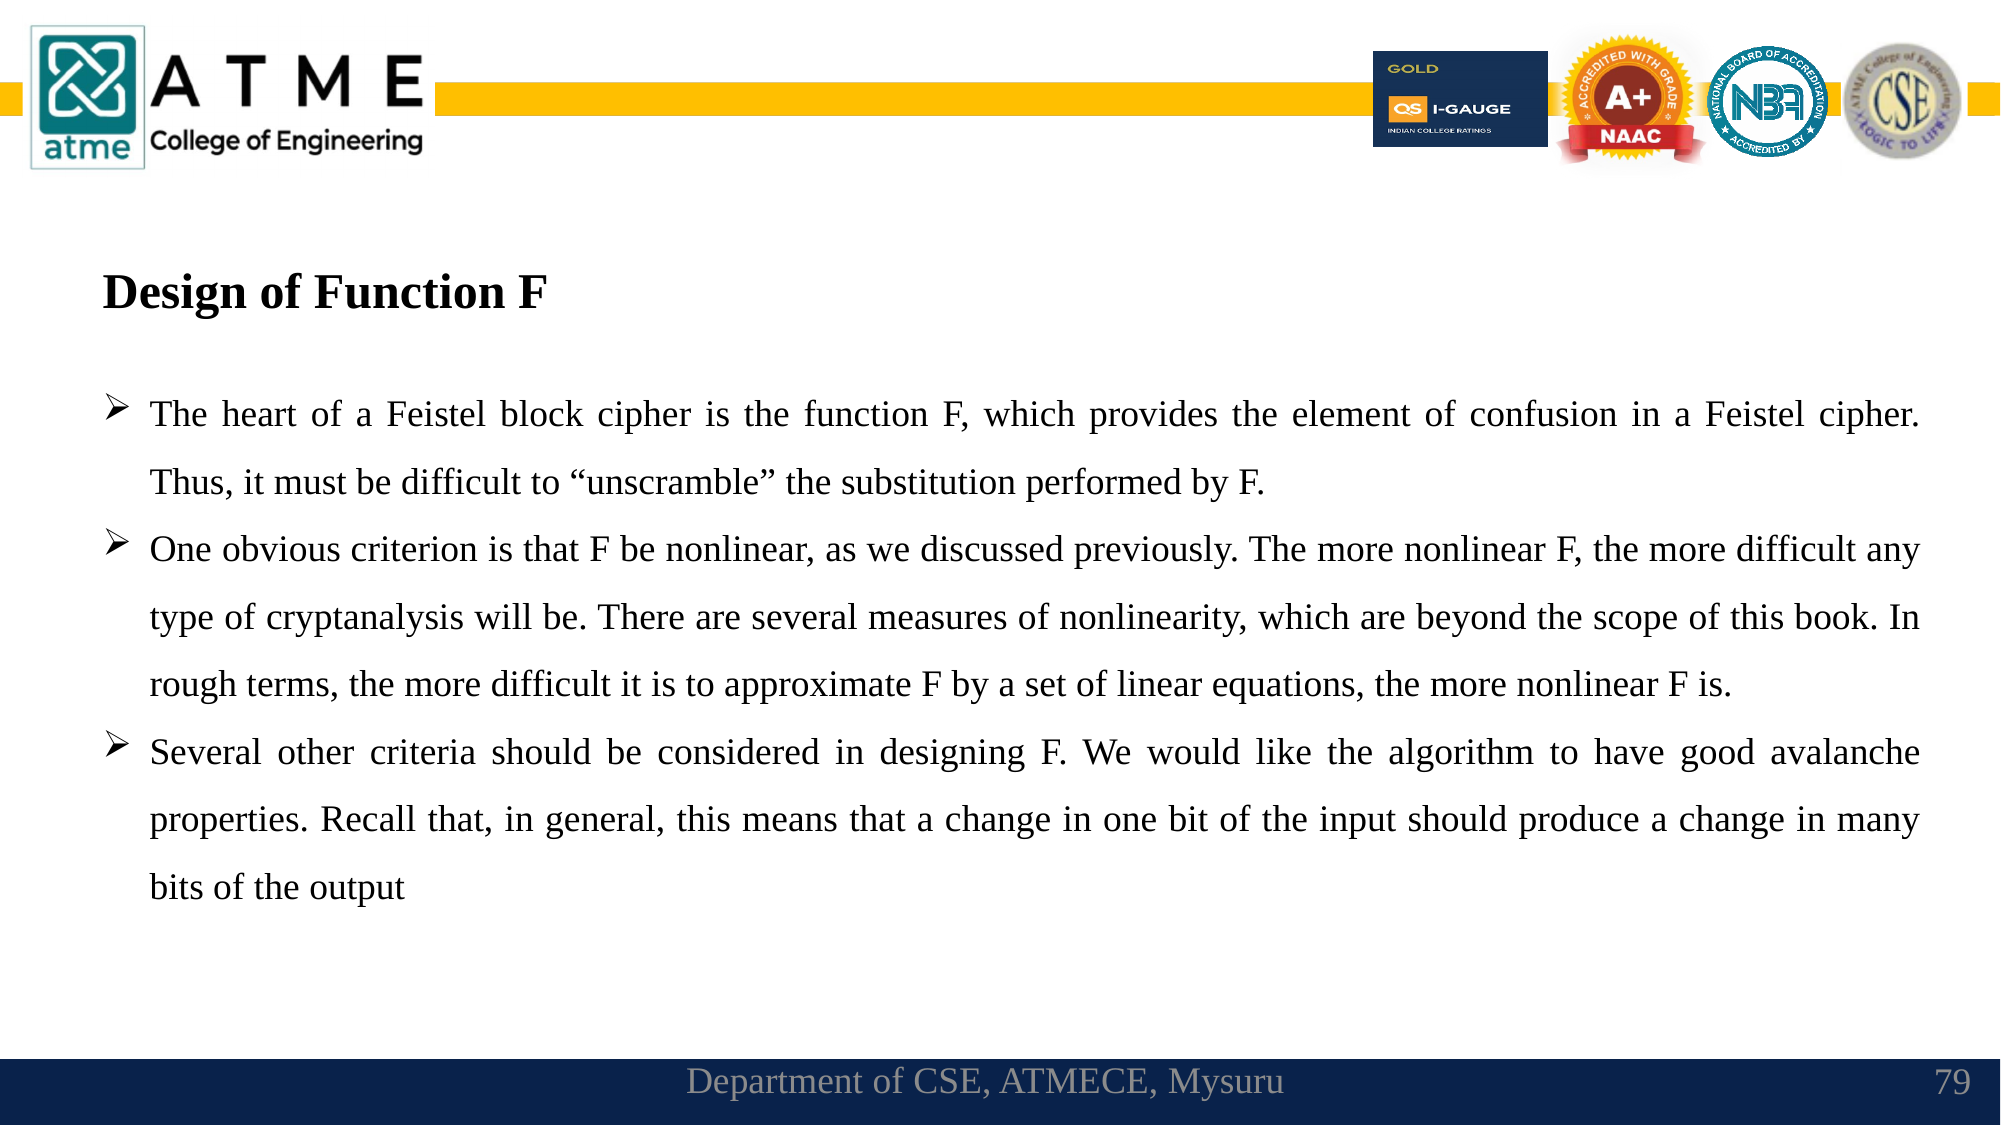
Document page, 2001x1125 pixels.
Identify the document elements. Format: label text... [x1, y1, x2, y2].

picture [22, 15, 435, 178]
text_box The heart of a Feistel block cipher is the function F, which provides the element of confusion in a Feistel cipher. Thus, it must be difficult to “unscramble” the substitution performed by F. One obvious criterion is that F be nonlinear, as we discussed previously. The more nonlinear F, the more difficult any type of cryptanalysis will be. There are several measures of nonlinearity, which are beyond the scope of this book. In rough terms, the more difficult it is to approximate F by a set of linear equations, the more nonlinear F is. Several other criteria should be considered in designing F. We would like the algorithm to have good avalanche properties. Recall that, in general, this means that a change in one bit of the input should produce a change in many bits of the output [87, 359, 1938, 914]
text_box Design of Function F [87, 251, 1088, 326]
footer Department of CSE, ATMECE, Mysuru [501, 1056, 1470, 1102]
picture [0, 1059, 2001, 1125]
picture [1373, 20, 1828, 180]
picture [1840, 26, 1968, 176]
slide_number 79 [1511, 1057, 1972, 1103]
